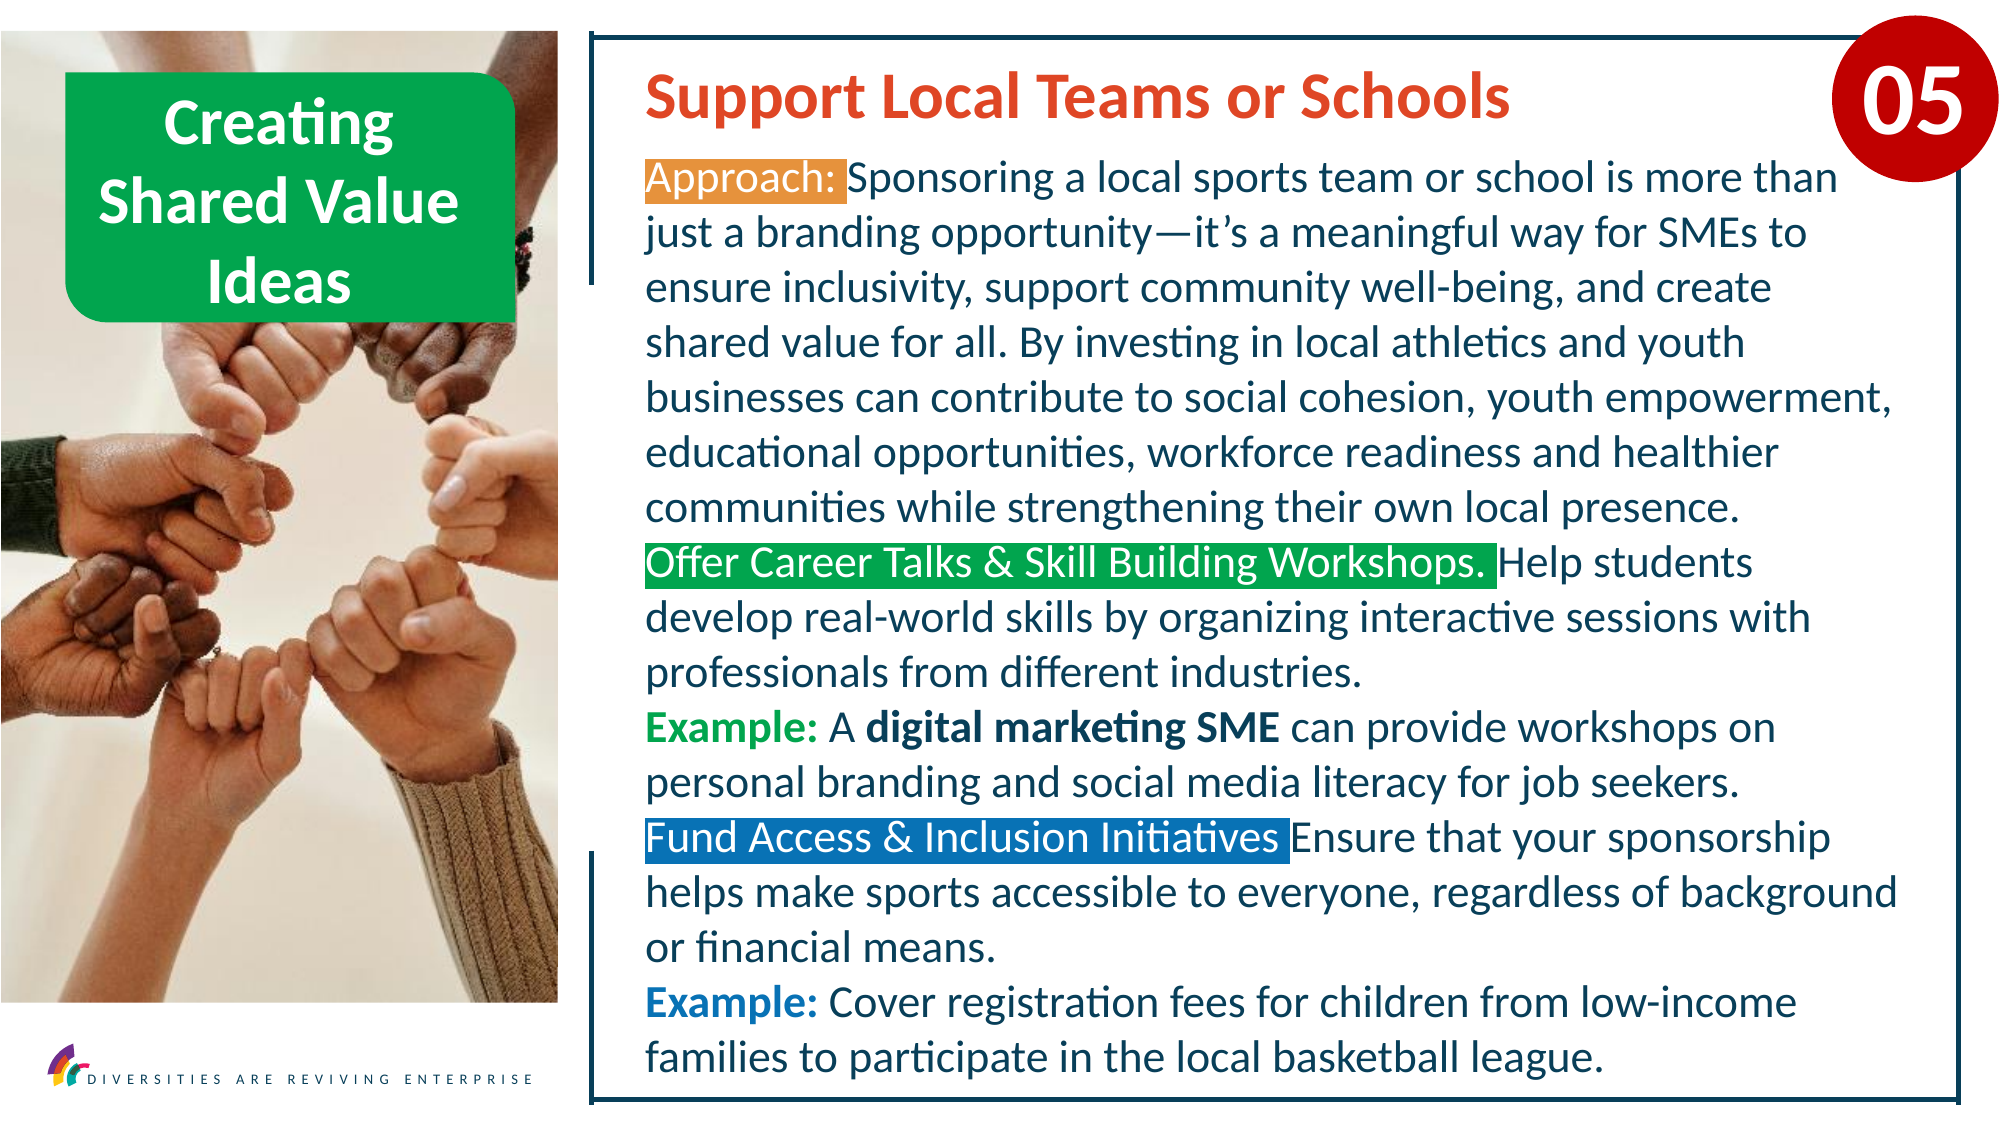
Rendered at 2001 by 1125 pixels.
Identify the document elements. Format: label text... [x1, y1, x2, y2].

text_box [1831, 15, 1999, 183]
list Approach: Sponsoring a local sports team or school is more than just a branding opportunity—it’s a meaningful way for SMEs to ensure inclusivity, support community well-being, and create shared value for all. By investing in local athletics and youth businesses can contribute to social cohesion, youth empowerment, educational opportunities, workforce readiness and healthier communities while strengthening their own local presence. Offer Career Talks & Skill Building Workshops. Help students develop real-world skills by organizing interactive sessions with professionals from different industries. Example: A digital marketing SME can provide workshops on personal branding and social media literacy for job seekers. Fund Access & Inclusion Initiatives Ensure that your sponsorship helps make sports accessible to everyone, regardless of background or financial means. Example: Cover registration fees for children from low-income families to participate in the local basketball league. [630, 139, 1922, 304]
list Support Local Teams or Schools [630, 44, 1831, 101]
picture [1, 30, 558, 1003]
